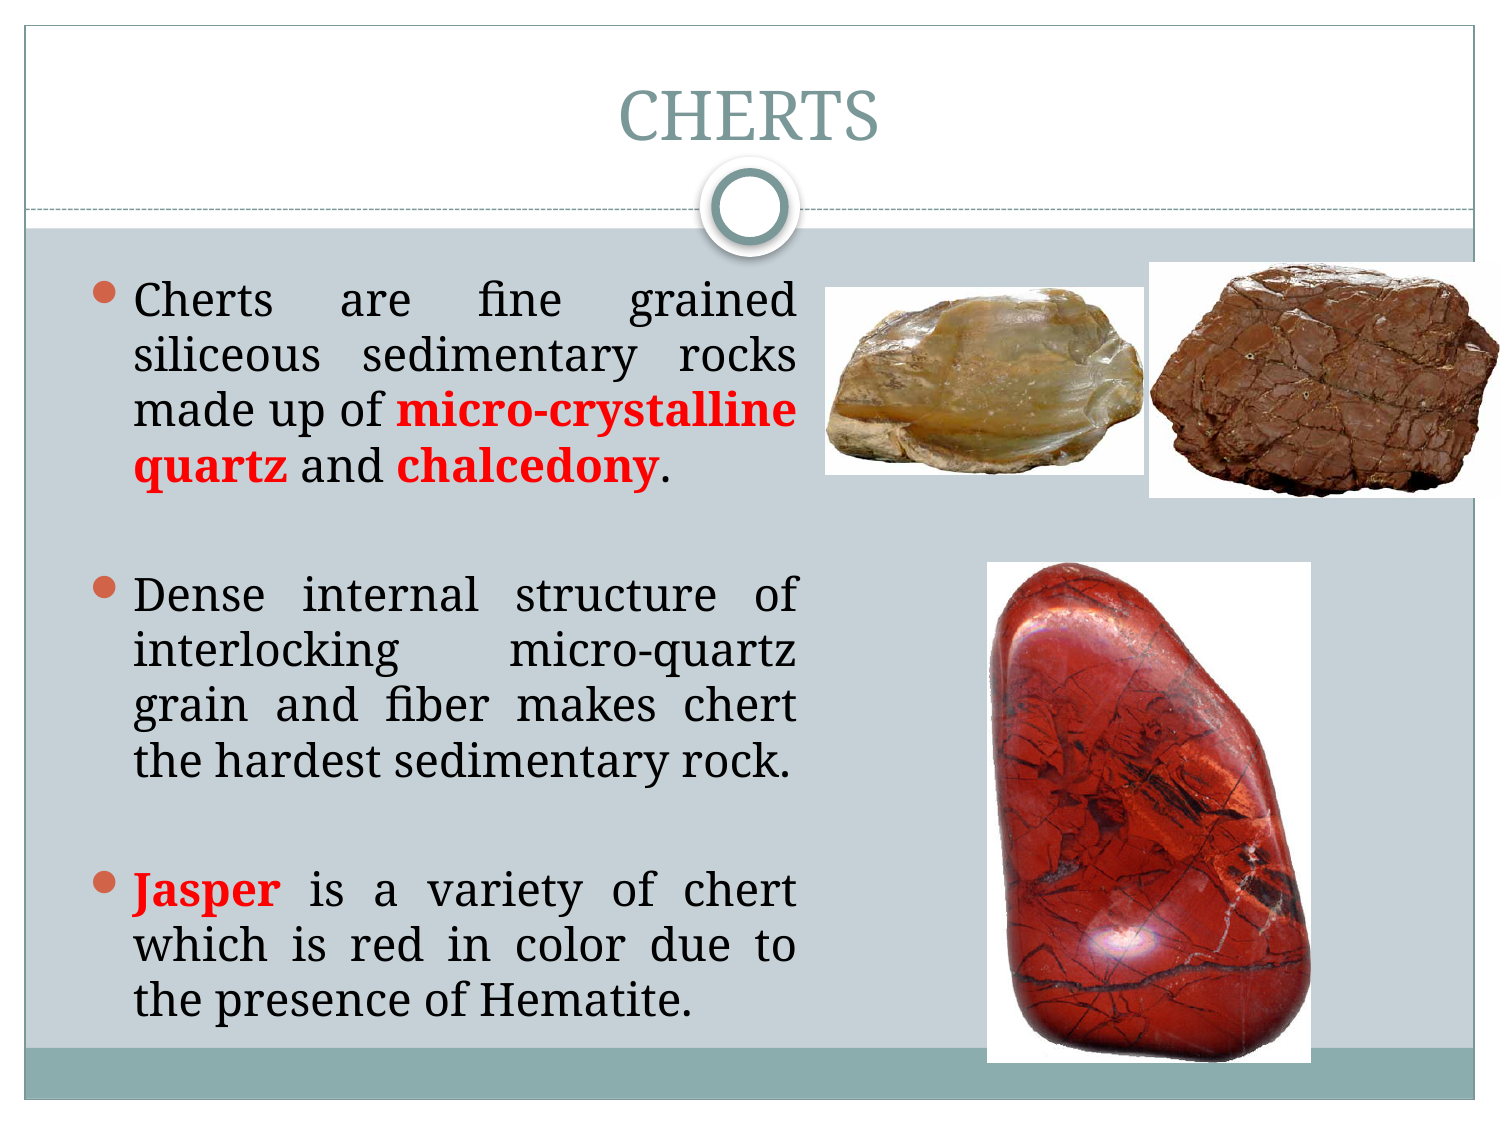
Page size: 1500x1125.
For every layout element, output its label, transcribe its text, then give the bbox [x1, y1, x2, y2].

picture [987, 562, 1312, 1063]
title Cherts [49, 37, 1450, 162]
picture [824, 287, 1144, 476]
picture [1149, 262, 1500, 498]
list Cherts are fine grained siliceous sedimentary rocks made up of micro-crystalline quartz and chalcedony. Dense internal structure of interlocking micro-quartz grain and fiber makes chert the hardest sedimentary rock. Jasper is a variety of chert which is red in color due to the presence of Hematite. [75, 262, 813, 1075]
